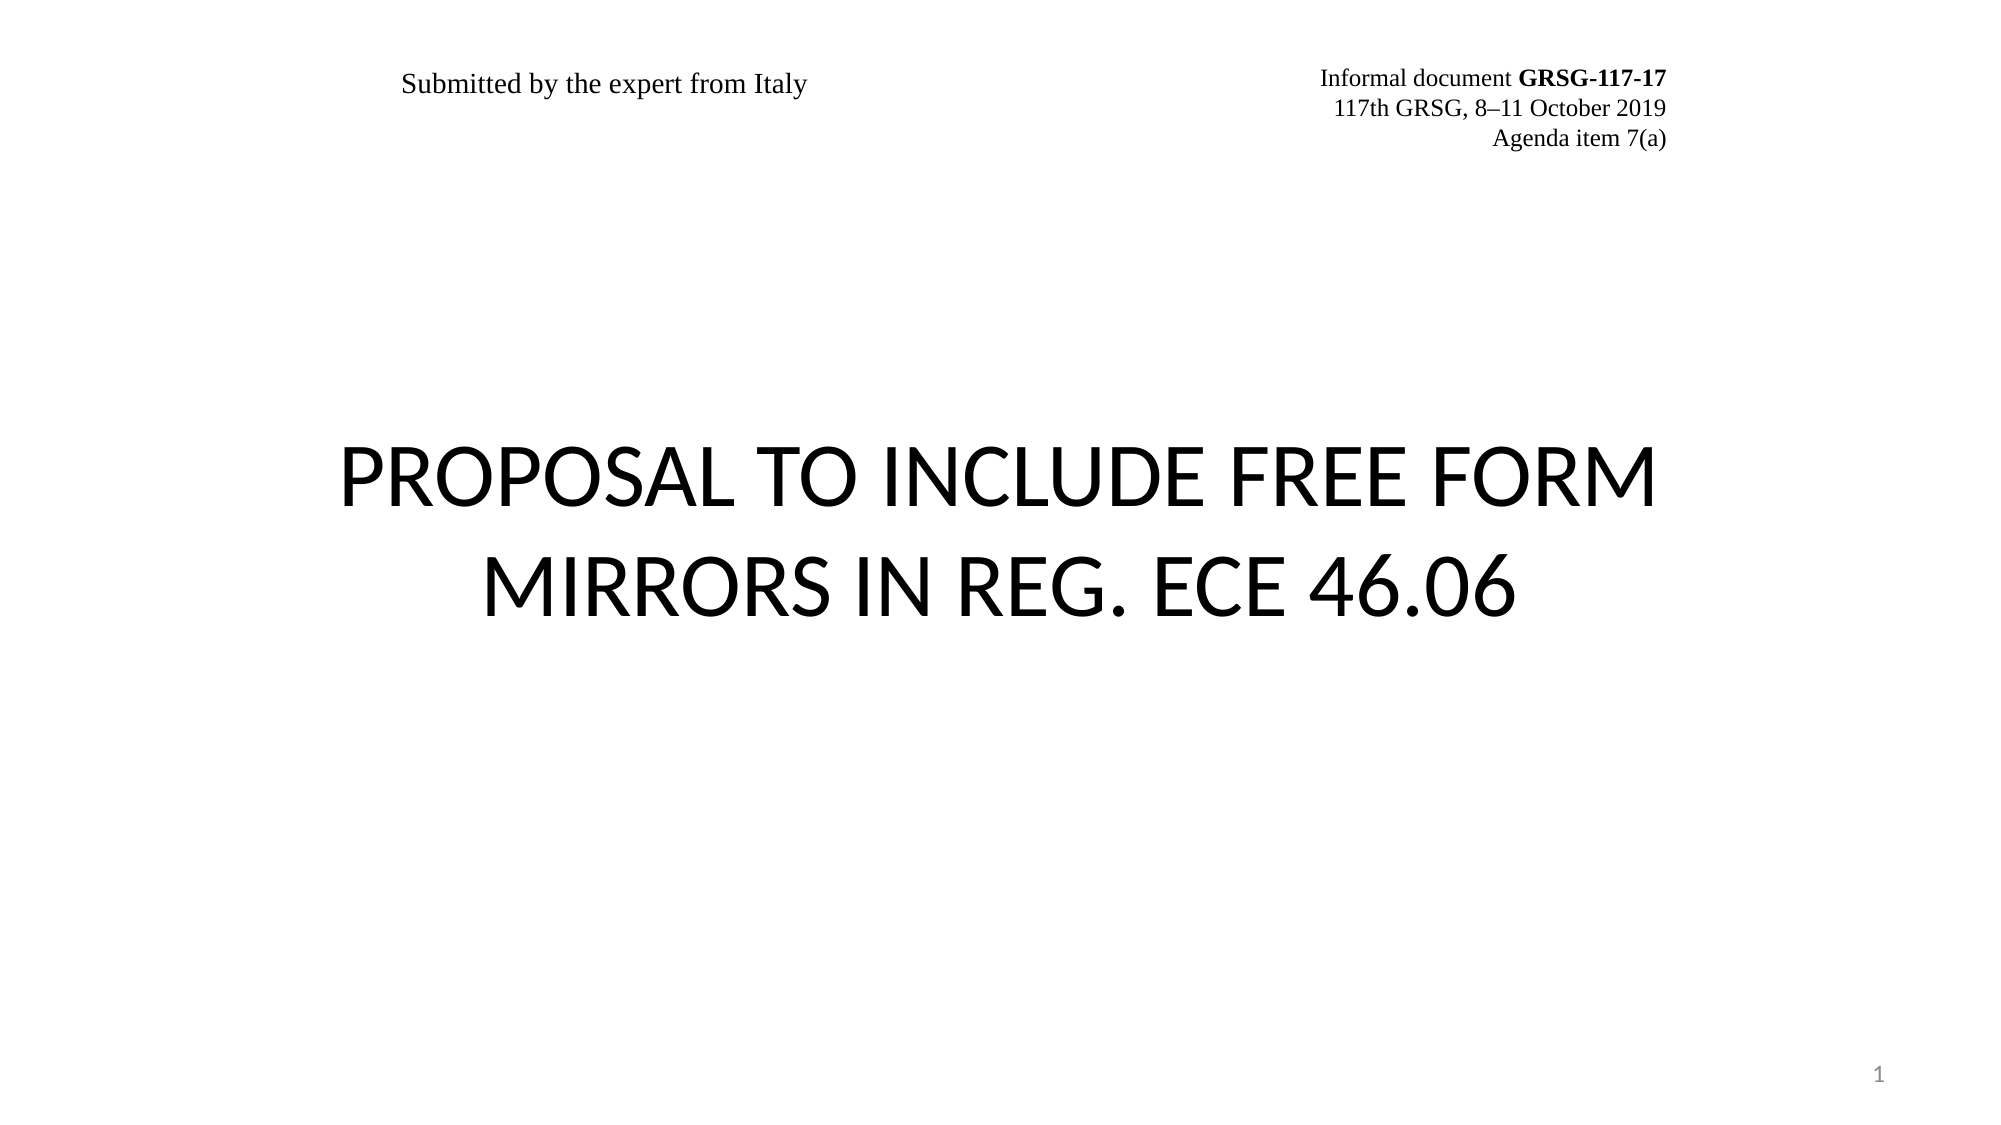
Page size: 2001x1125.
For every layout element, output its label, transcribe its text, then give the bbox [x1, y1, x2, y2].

slide_number 1 [1433, 1042, 1900, 1103]
text_box Informal document GRSG-117-17 117th GRSG, 8–11 October 2019 Agenda item 7(a) [1129, 54, 1682, 160]
title PROPOSAL TO INCLUDE FREE FORM MIRRORS IN REG. ECE 46.06 [150, 404, 1850, 646]
text_box Submitted by the expert from Italy [386, 57, 824, 108]
